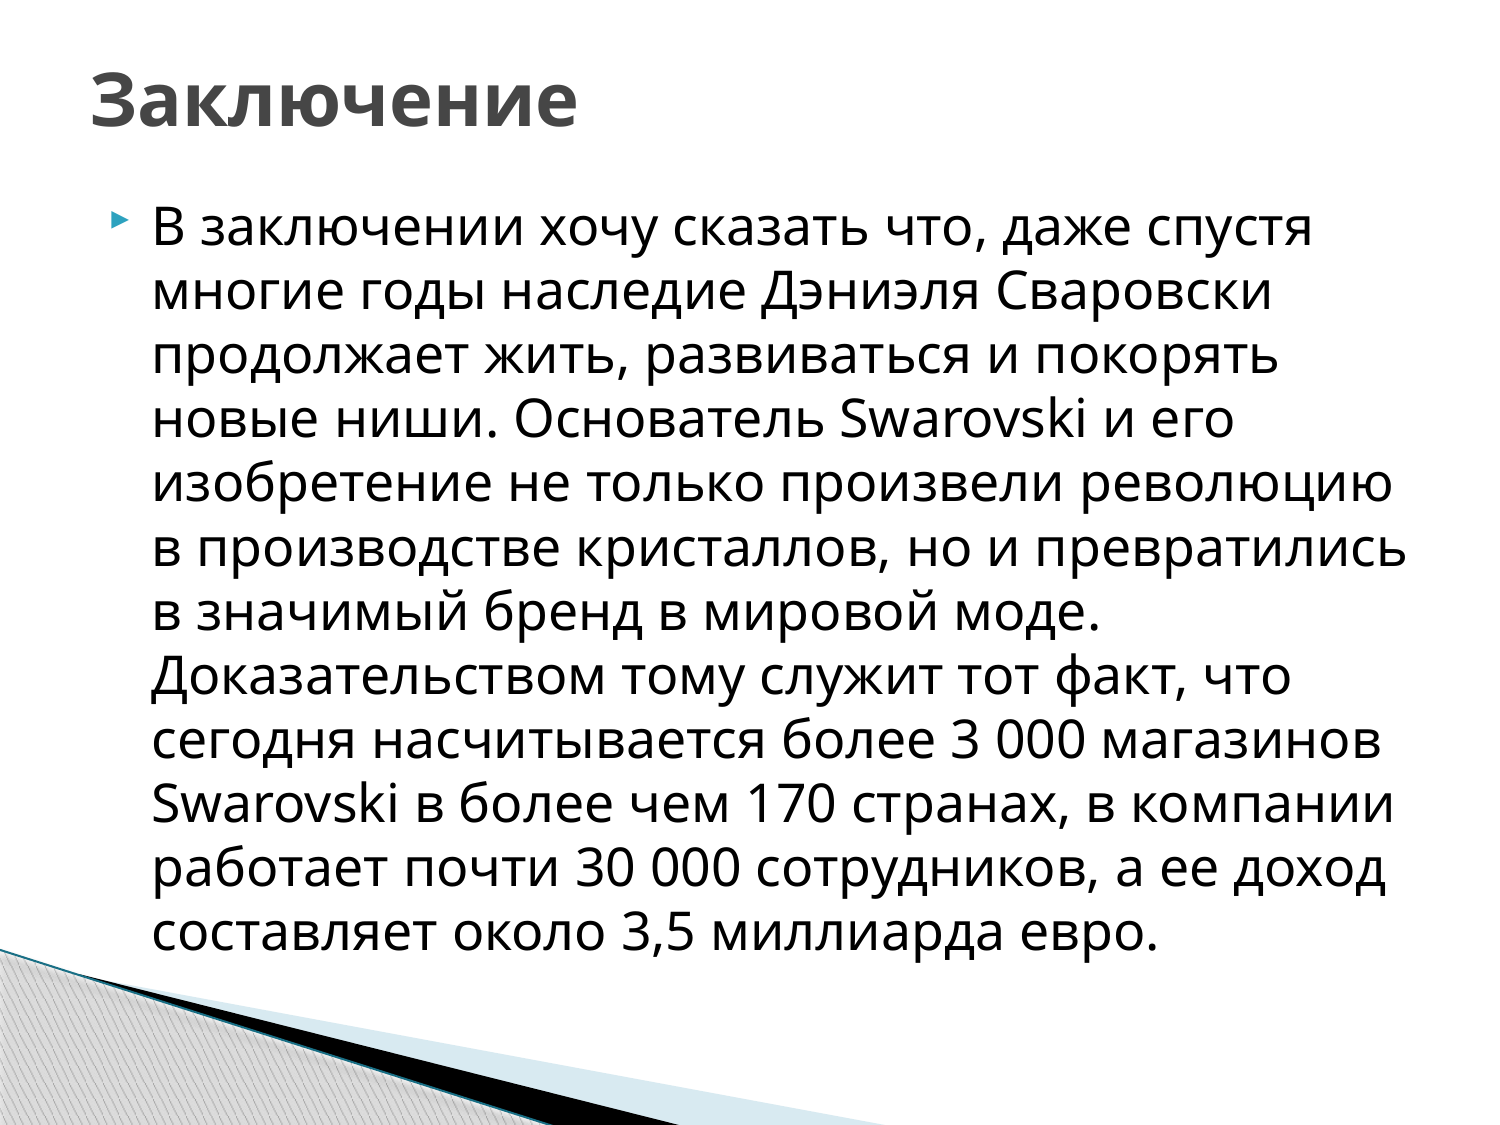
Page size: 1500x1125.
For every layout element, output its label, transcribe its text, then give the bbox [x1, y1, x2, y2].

title Заключение [75, 45, 1412, 149]
list В заключении хочу сказать что, даже спустя многие годы наследие Дэниэля Сваровски продолжает жить, развиваться и покорять новые ниши. Основатель Swarovski и его изобретение не только произвели революцию в производстве кристаллов, но и превратились в значимый бренд в мировой моде. Доказательством тому служит тот факт, что сегодня насчитывается более 3 000 магазинов Swarovski в более чем 170 странах, в компании работает почти 30 000 сотрудников, а ее доход составляет около 3,5 миллиарда евро. [75, 184, 1425, 986]
